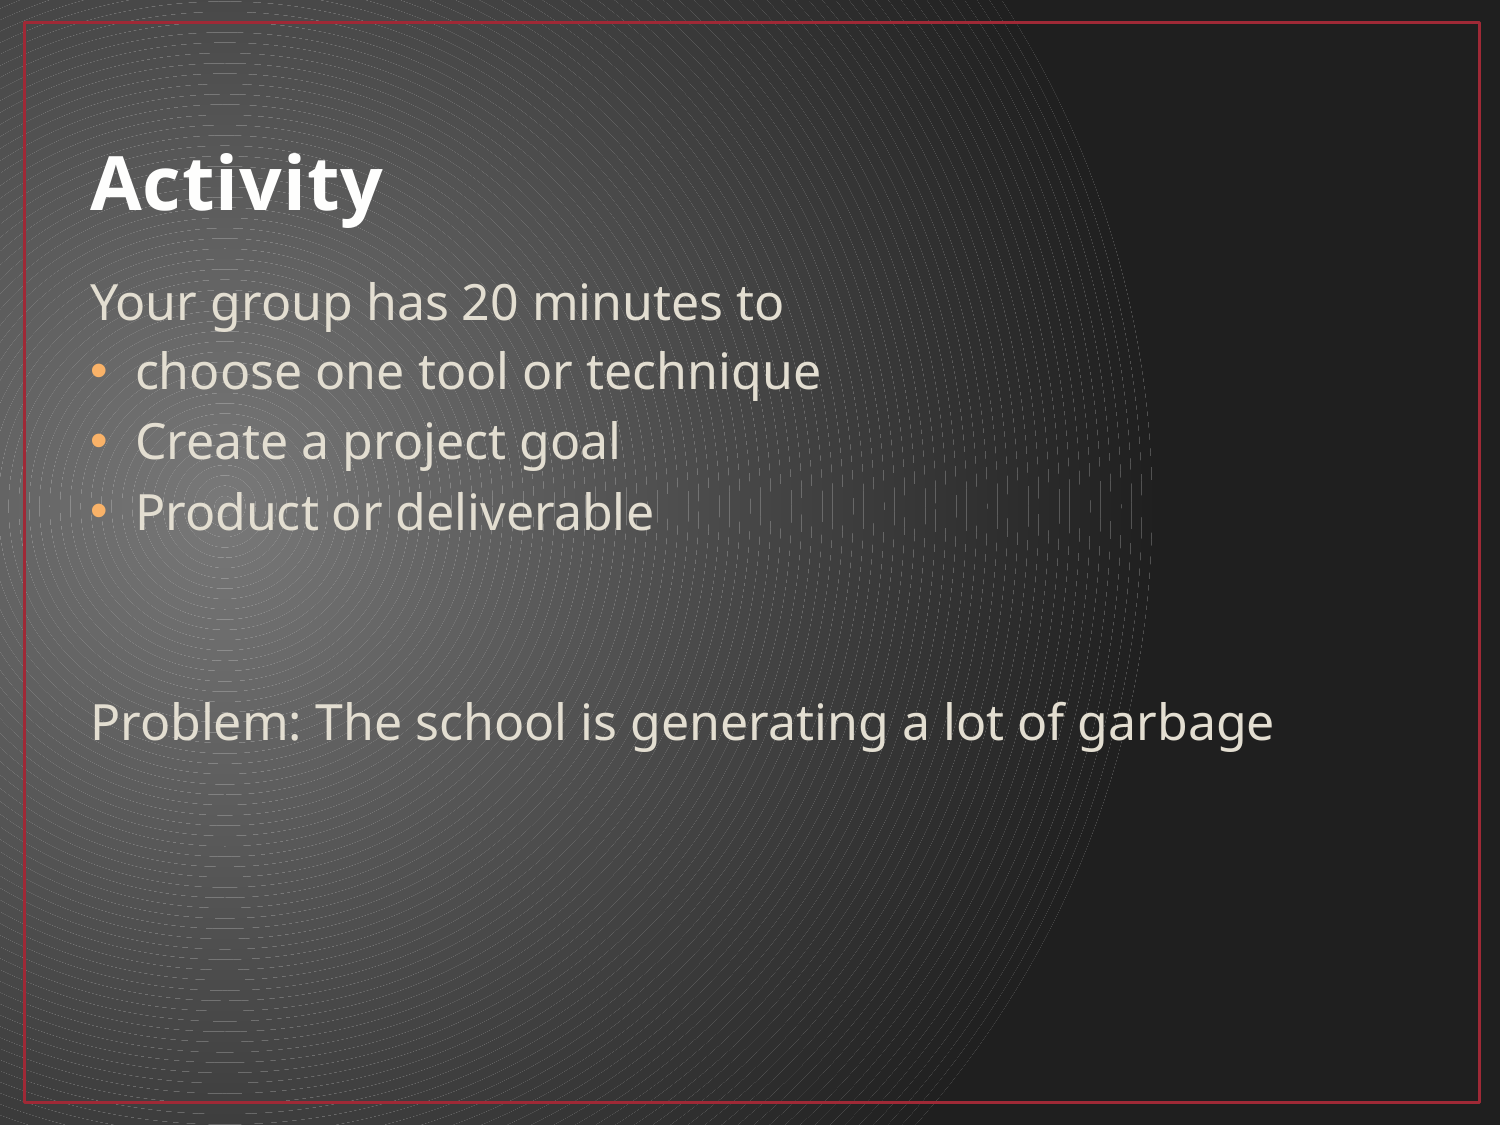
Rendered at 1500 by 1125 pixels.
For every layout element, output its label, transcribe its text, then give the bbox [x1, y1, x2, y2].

list Your group has 20 minutes to choose one tool or technique Create a project goal Product or deliverable Problem: The school is generating a lot of garbage [75, 262, 1425, 1005]
title Activity [75, 45, 1425, 233]
